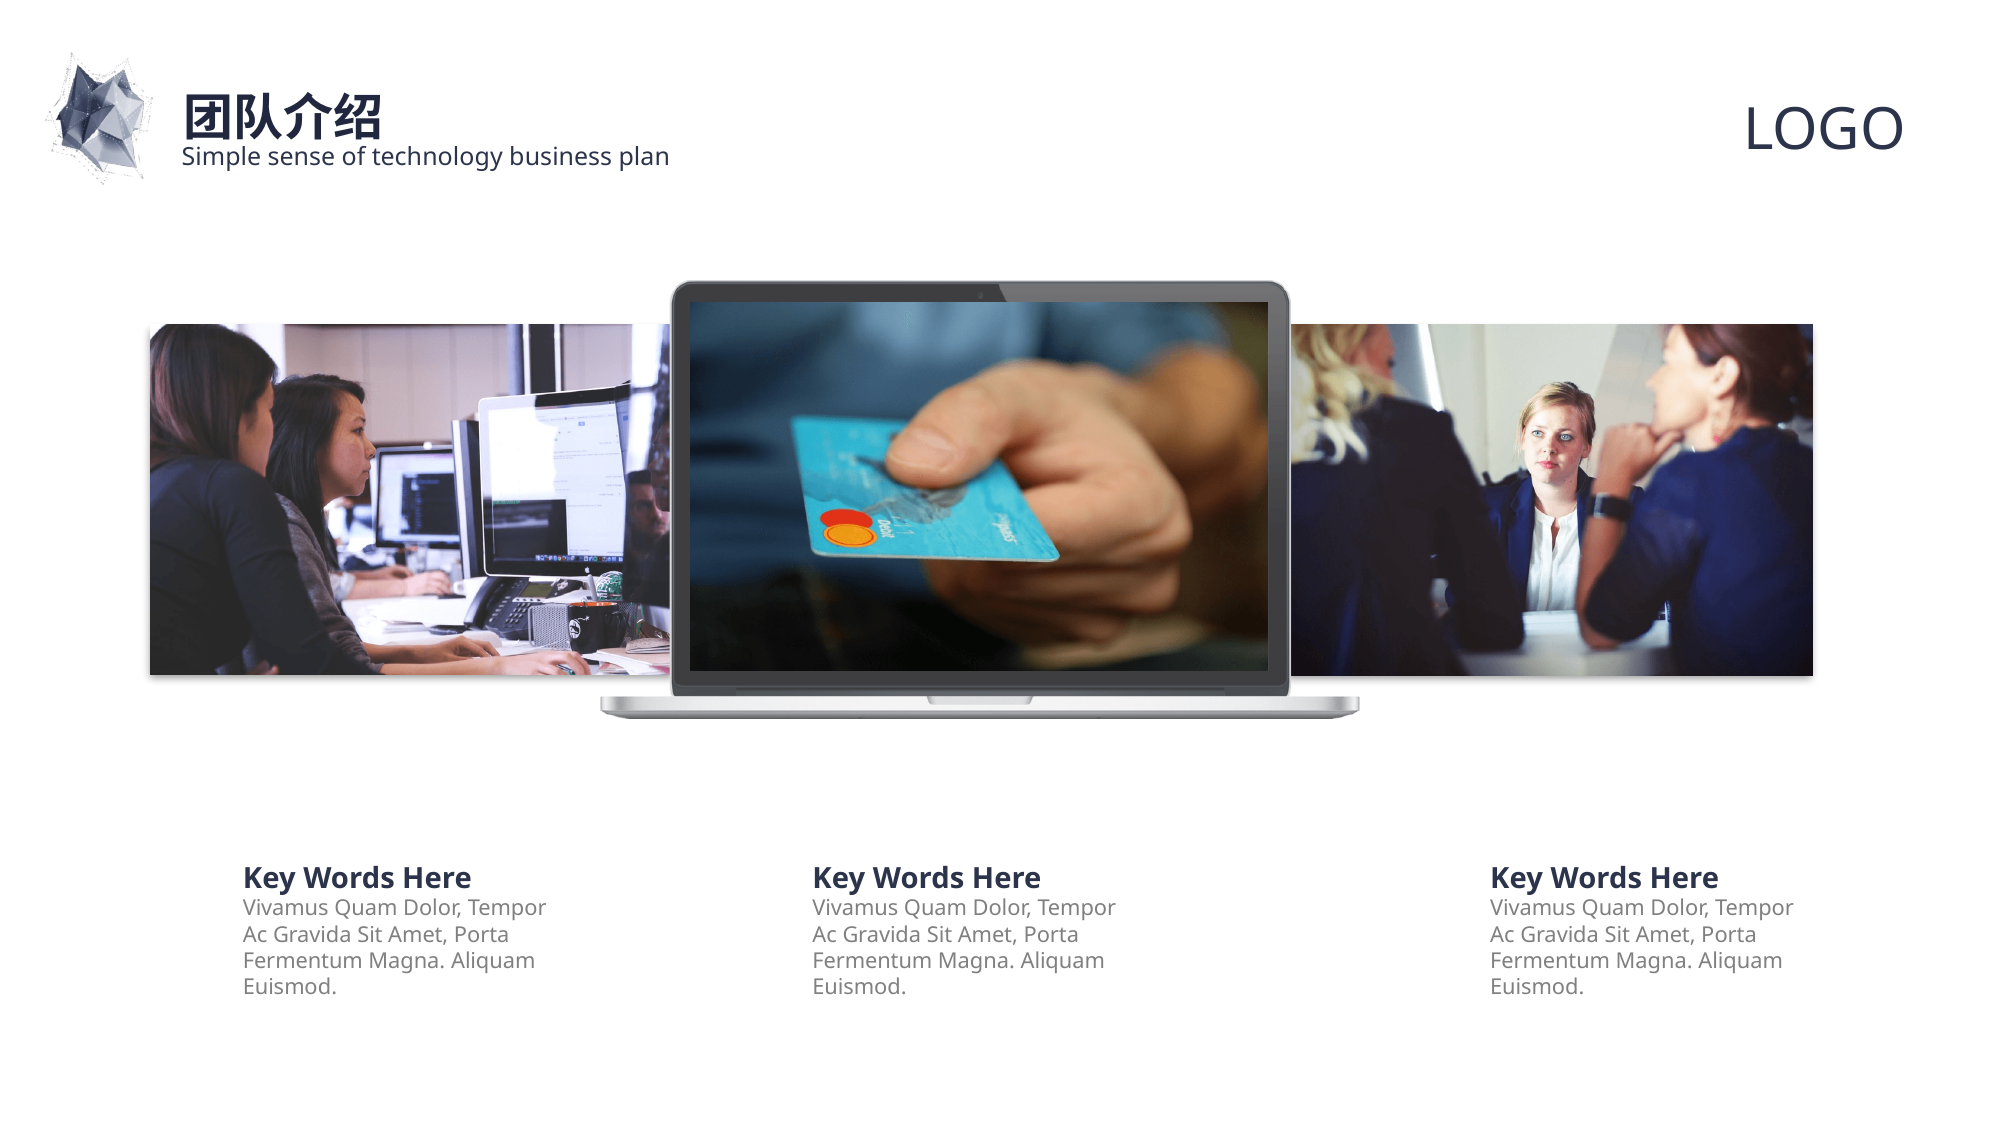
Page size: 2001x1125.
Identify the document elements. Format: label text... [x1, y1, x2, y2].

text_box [595, 280, 1364, 719]
picture [0, 0, 188, 236]
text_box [179, 70, 774, 175]
text_box Key Words Here Vivamus Quam Dolor, Tempor Ac Gravida Sit Amet, Porta Fermentum Magna. Aliquam Euismod. [1475, 816, 1813, 1007]
text_box Key Words Here Vivamus Quam Dolor, Tempor Ac Gravida Sit Amet, Porta Fermentum Magna. Aliquam Euismod. [228, 816, 566, 1007]
picture [150, 324, 595, 675]
picture [1364, 324, 1813, 676]
text_box Key Words Here Vivamus Quam Dolor, Tempor Ac Gravida Sit Amet, Porta Fermentum Magna. Aliquam Euismod. [797, 816, 1136, 1007]
